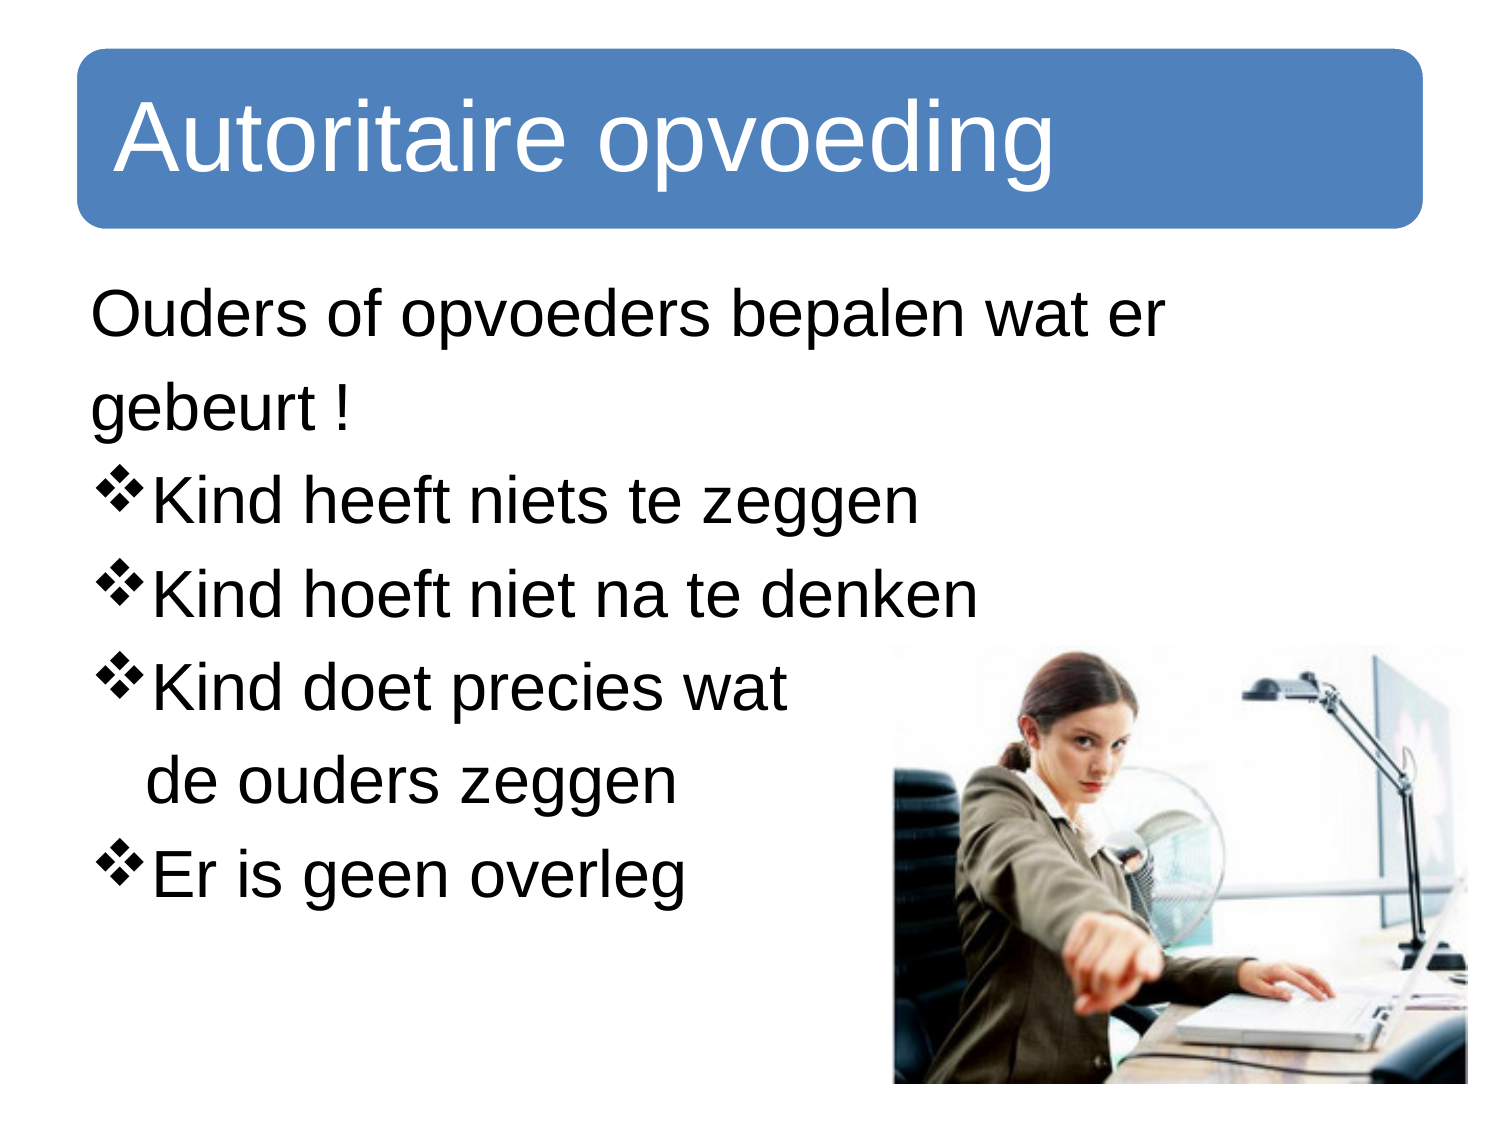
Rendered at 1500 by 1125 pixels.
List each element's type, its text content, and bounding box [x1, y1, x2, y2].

list Ouders of opvoeders bepalen wat er gebeurt ! Kind heeft niets te zeggen Kind hoeft niet na te denken Kind doet precies wat de ouders zeggen Er is geen overleg [75, 262, 1425, 1005]
picture [891, 644, 1468, 1084]
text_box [74, 44, 1426, 233]
